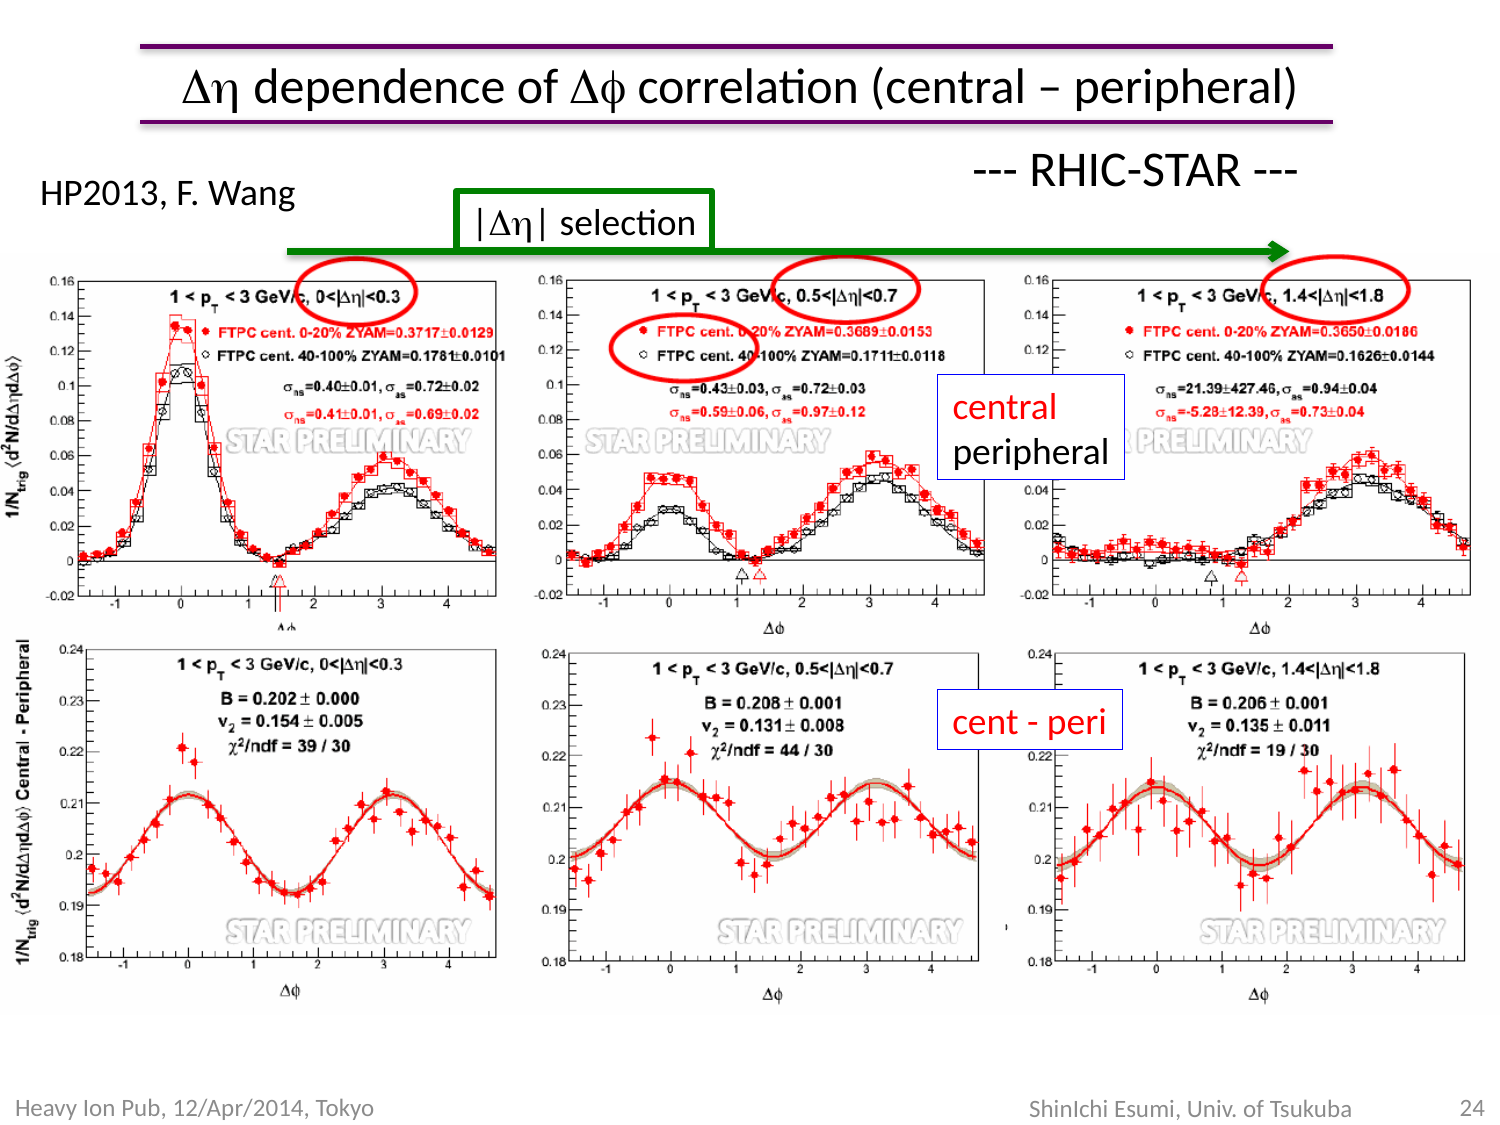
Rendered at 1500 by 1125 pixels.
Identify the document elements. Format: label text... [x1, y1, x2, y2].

text_box |Dh| selection [456, 190, 712, 250]
footer ShinIchi Esumi, Univ. of Tsukuba [1001, 1087, 1381, 1125]
picture [0, 253, 1500, 1015]
slide_number Heavy Ion Pub, 12/Apr/2014, Tokyo [0, 1087, 405, 1125]
slide_number 24 [1402, 1087, 1500, 1125]
text_box HP2013, F. Wang [25, 160, 311, 221]
text_box Dh dependence of Df correlation (central – peripheral) --- RHIC-STAR --- [120, 46, 1314, 204]
